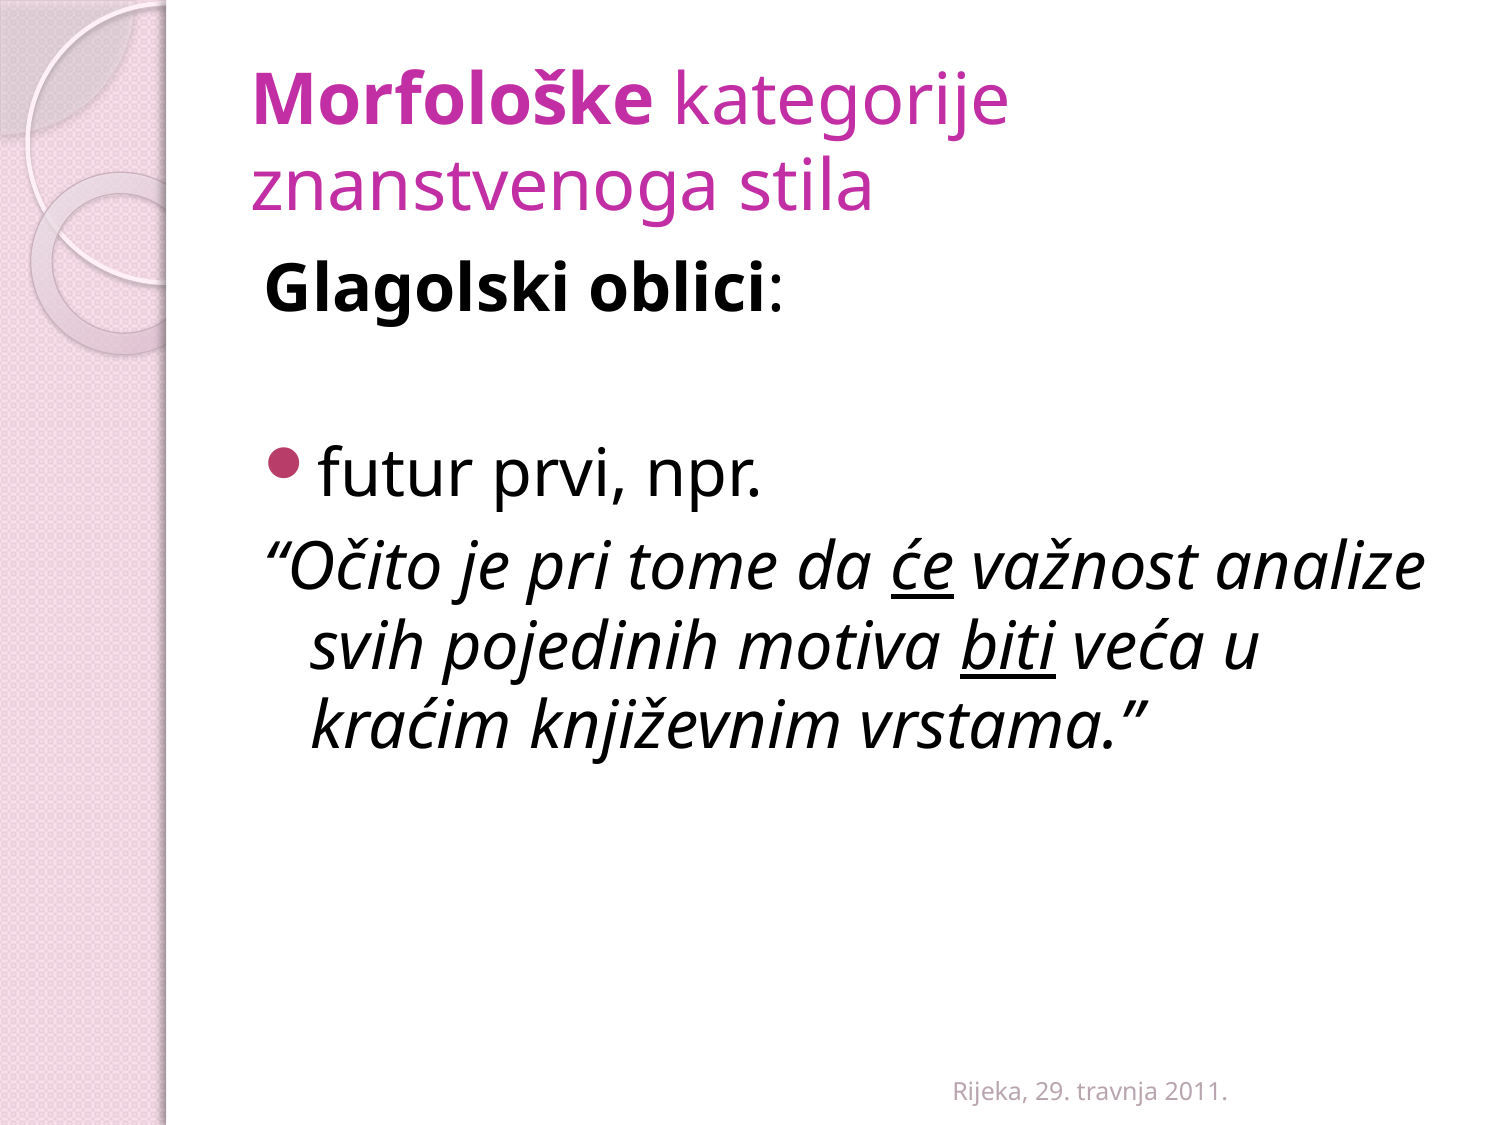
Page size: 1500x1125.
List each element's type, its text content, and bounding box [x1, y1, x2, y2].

title Morfološke kategorije znanstvenoga stila [235, 45, 1466, 233]
footer Rijeka, 29. travnja 2011. [937, 1034, 1413, 1113]
list Glagolski oblici: futur prvi, npr. “Očito je pri tome da će važnost analize svih pojedinih motiva biti veća u kraćim književnim vrstama.” [235, 237, 1466, 1026]
